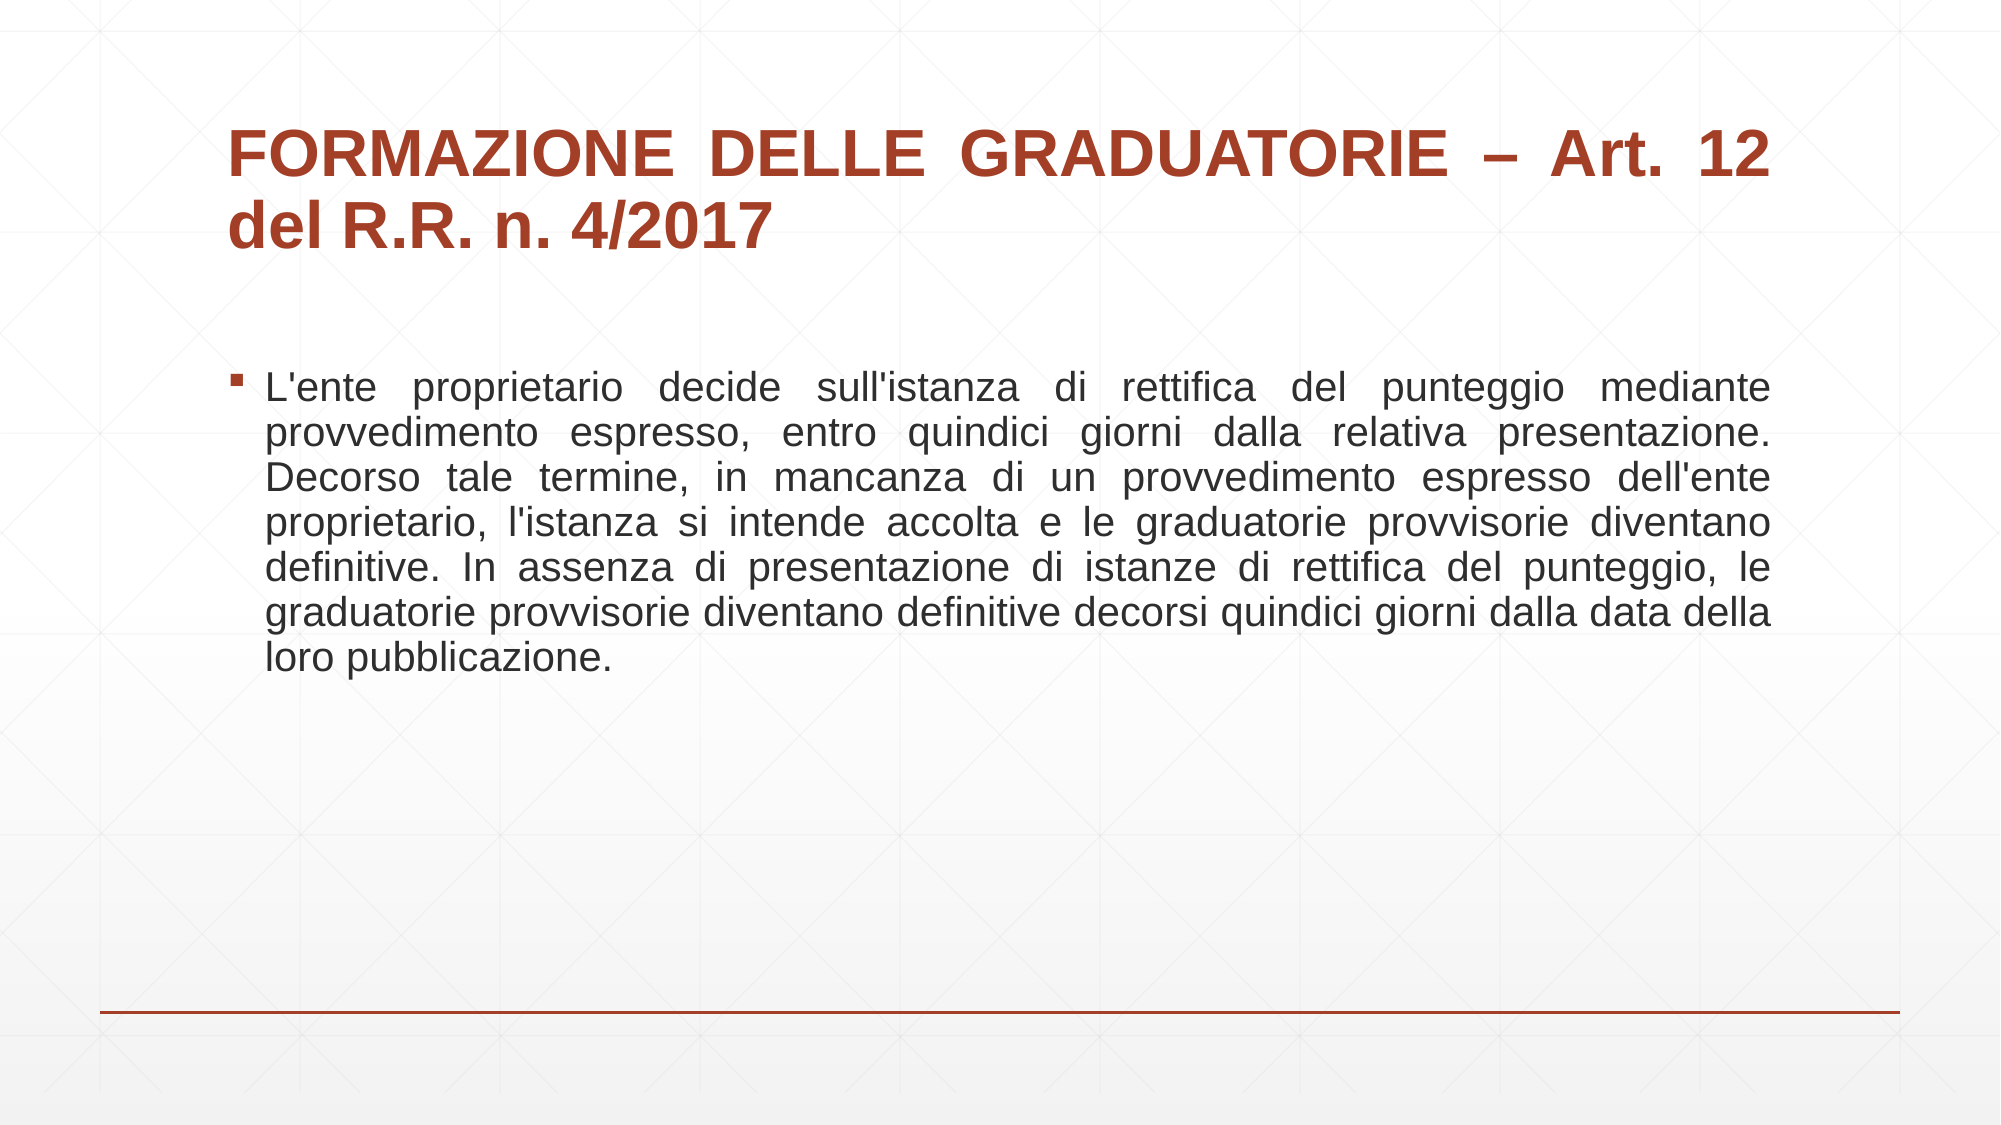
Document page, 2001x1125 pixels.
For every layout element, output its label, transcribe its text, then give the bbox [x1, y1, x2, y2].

list L'ente proprietario decide sull'istanza di rettifica del punteggio mediante provvedimento espresso, entro quindici giorni dalla relativa presentazione. Decorso tale termine, in mancanza di un provvedimento espresso dell'ente proprietario, l'istanza si intende accolta e le graduatorie provvisorie diventano definitive. In assenza di presentazione di istanze di rettifica del punteggio, le graduatorie provvisorie diventano definitive decorsi quindici giorni dalla data della loro pubblicazione. [212, 270, 1788, 991]
title FORMAZIONE DELLE GRADUATORIE – Art. 12 del R.R. n. 4/2017 [212, 82, 1788, 270]
